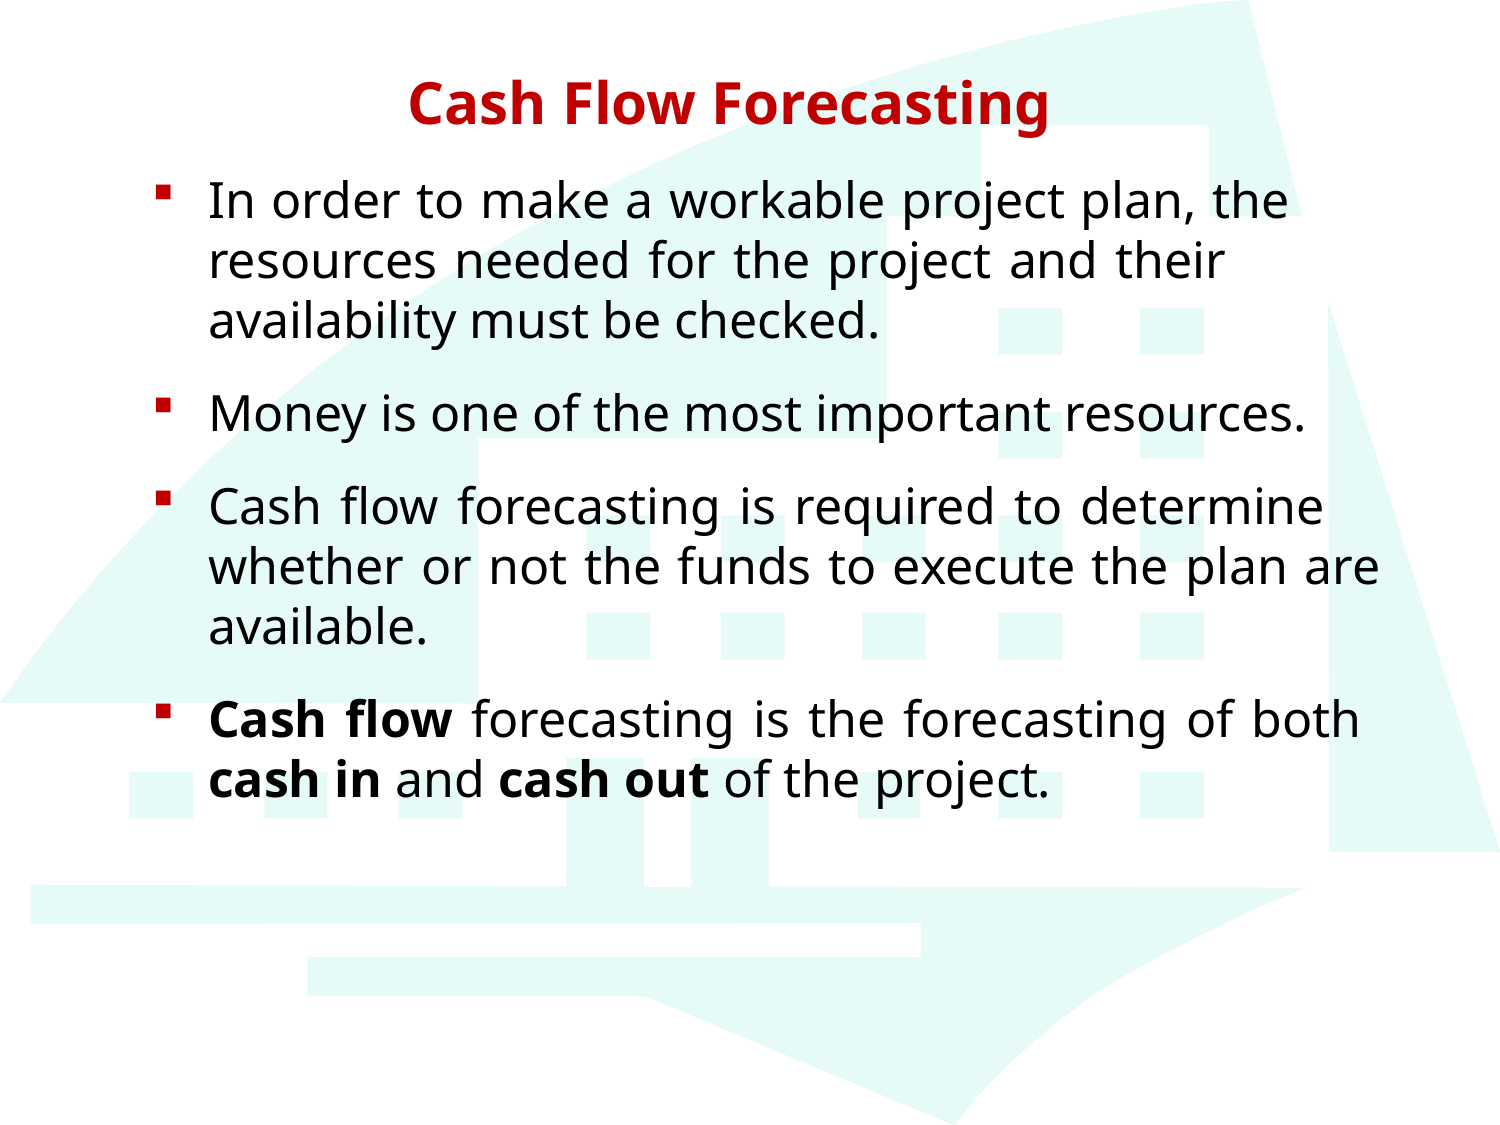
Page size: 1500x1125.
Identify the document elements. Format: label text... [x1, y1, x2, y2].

list In order to make a workable project plan, the resources needed for the project and their availability must be checked. Money is one of the most important resources. Cash flow forecasting is required to determine whether or not the funds to execute the plan are available. Cash flow forecasting is the forecasting of both cash in and cash out of the project. [137, 160, 1413, 904]
text_box Cash Flow Forecasting [407, 66, 1143, 151]
